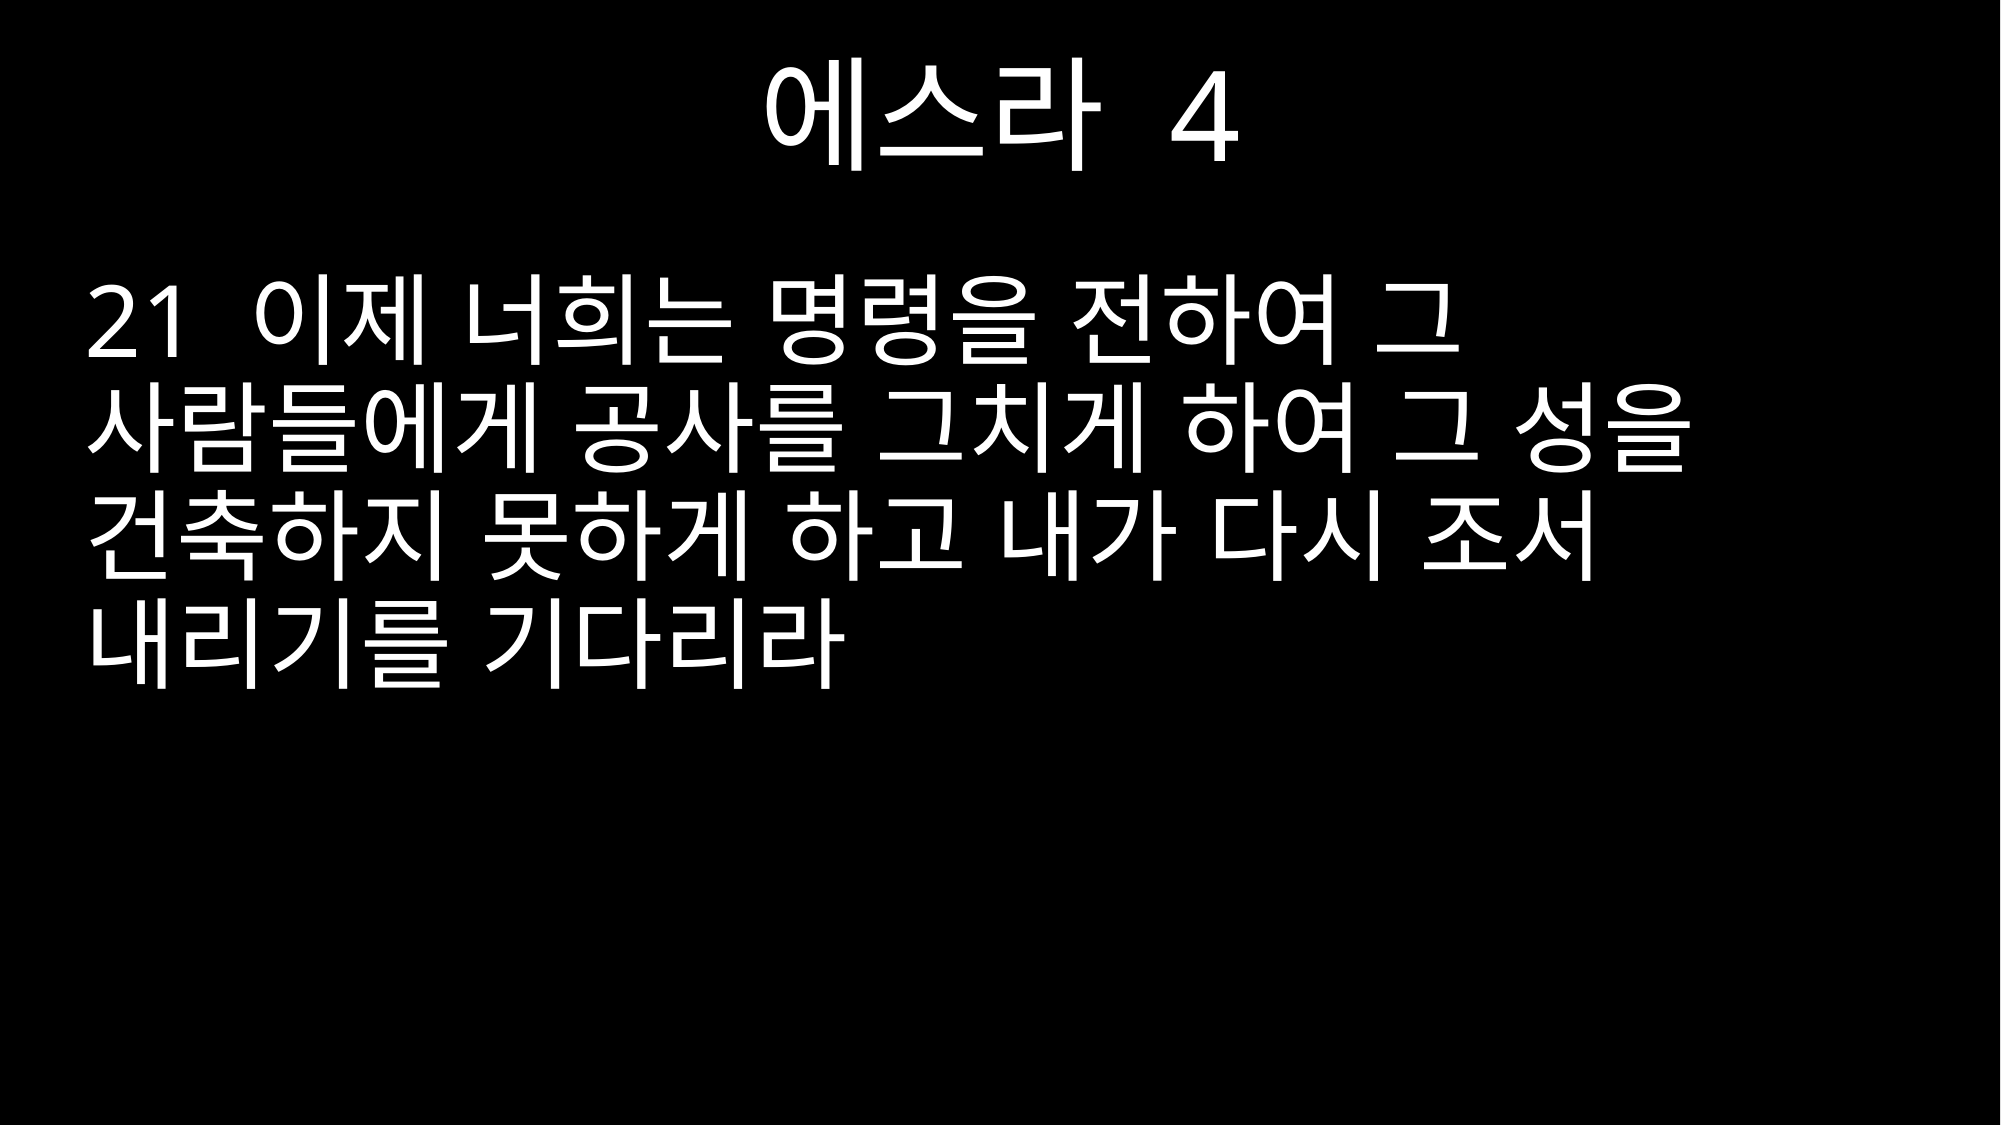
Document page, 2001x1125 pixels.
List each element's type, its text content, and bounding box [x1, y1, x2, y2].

footer 에스라 4 [0, 32, 2000, 192]
picture [0, 0, 2001, 1125]
list 21 이제 너희는 명령을 전하여 그 사람들에게 공사를 그치게 하여 그 성을 건축하지 못하게 하고 내가 다시 조서 내리기를 기다리라 [69, 263, 1953, 423]
